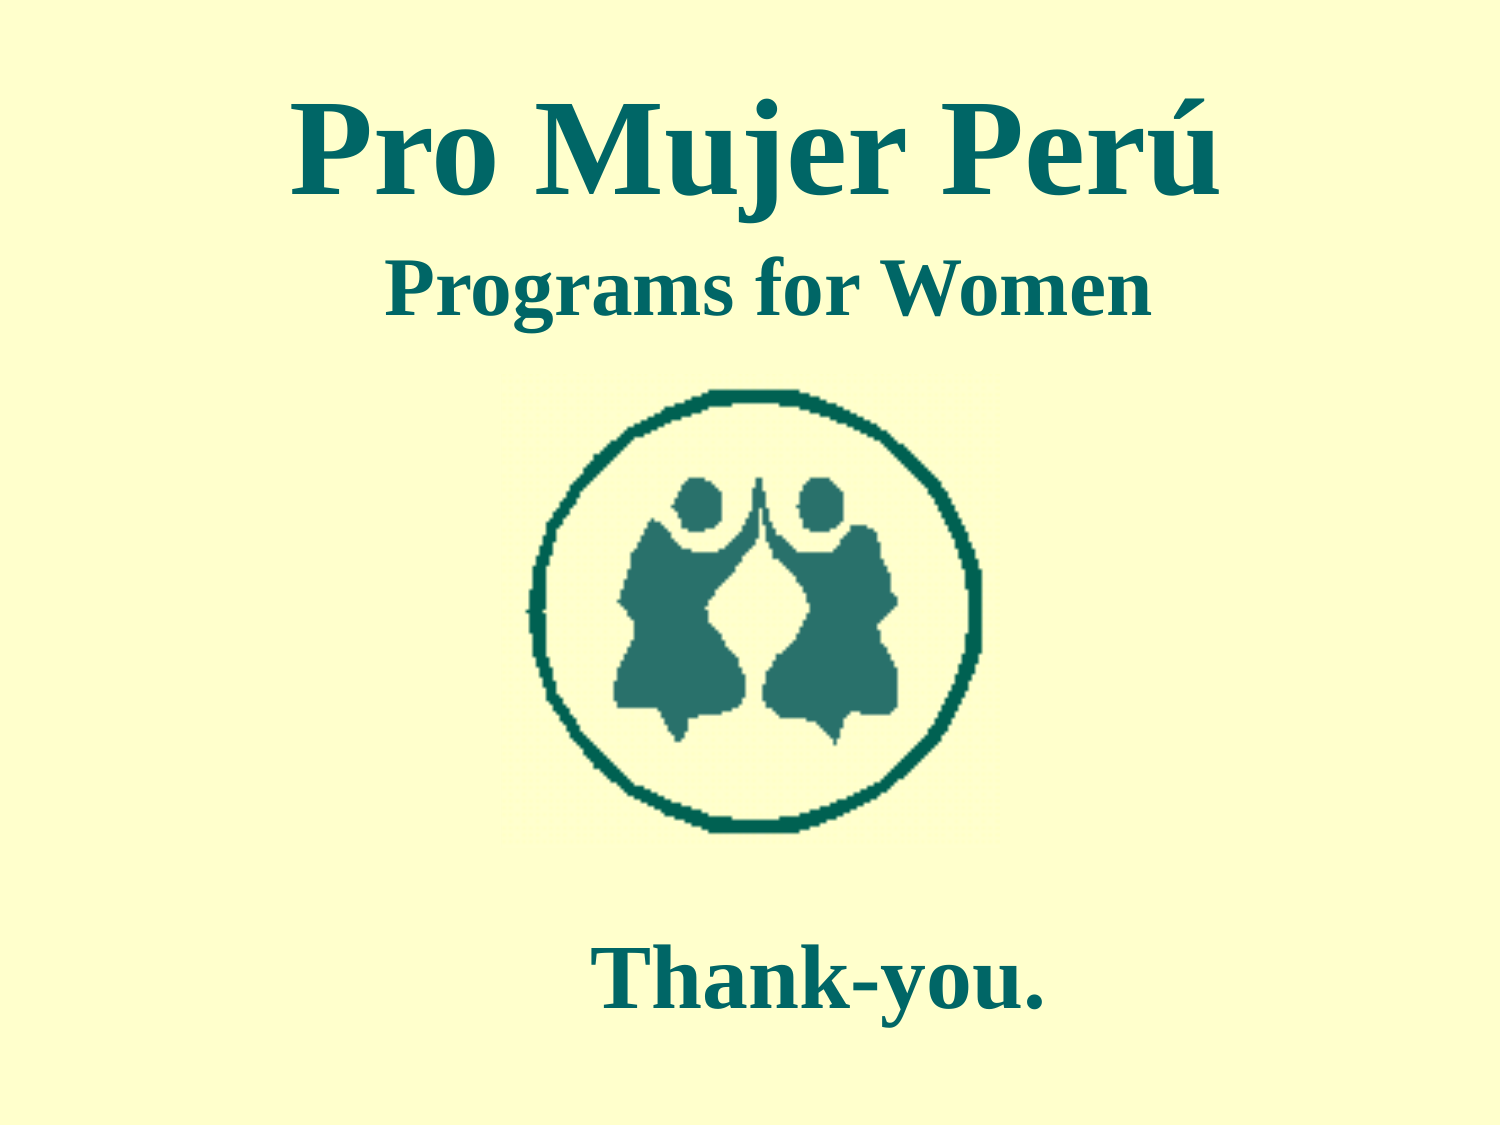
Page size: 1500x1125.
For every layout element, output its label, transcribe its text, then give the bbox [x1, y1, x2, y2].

text_box Programs for Women [199, 224, 1338, 340]
text_box Thank-you. [350, 799, 1288, 1125]
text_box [499, 374, 1001, 849]
text_box Pro Mujer Perú [187, 50, 1325, 230]
